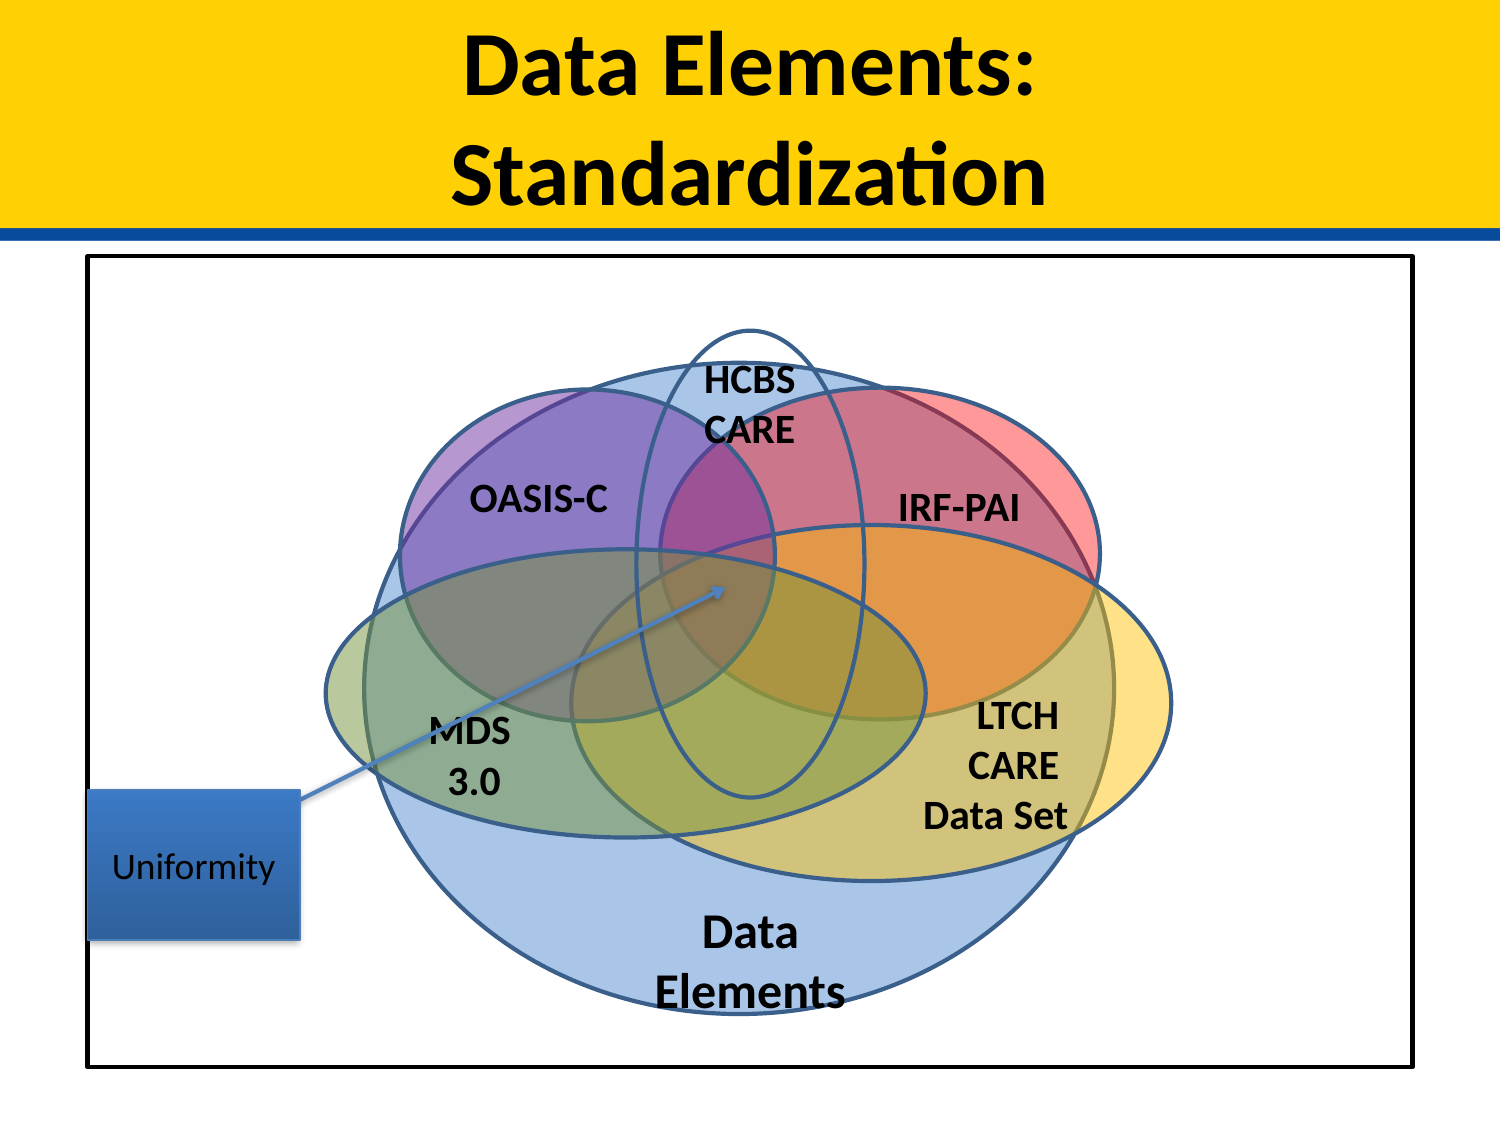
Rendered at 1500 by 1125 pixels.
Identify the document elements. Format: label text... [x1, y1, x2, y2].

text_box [137, 587, 726, 882]
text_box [87, 255, 1413, 1068]
title Data Elements: Standardization [0, 0, 1500, 229]
